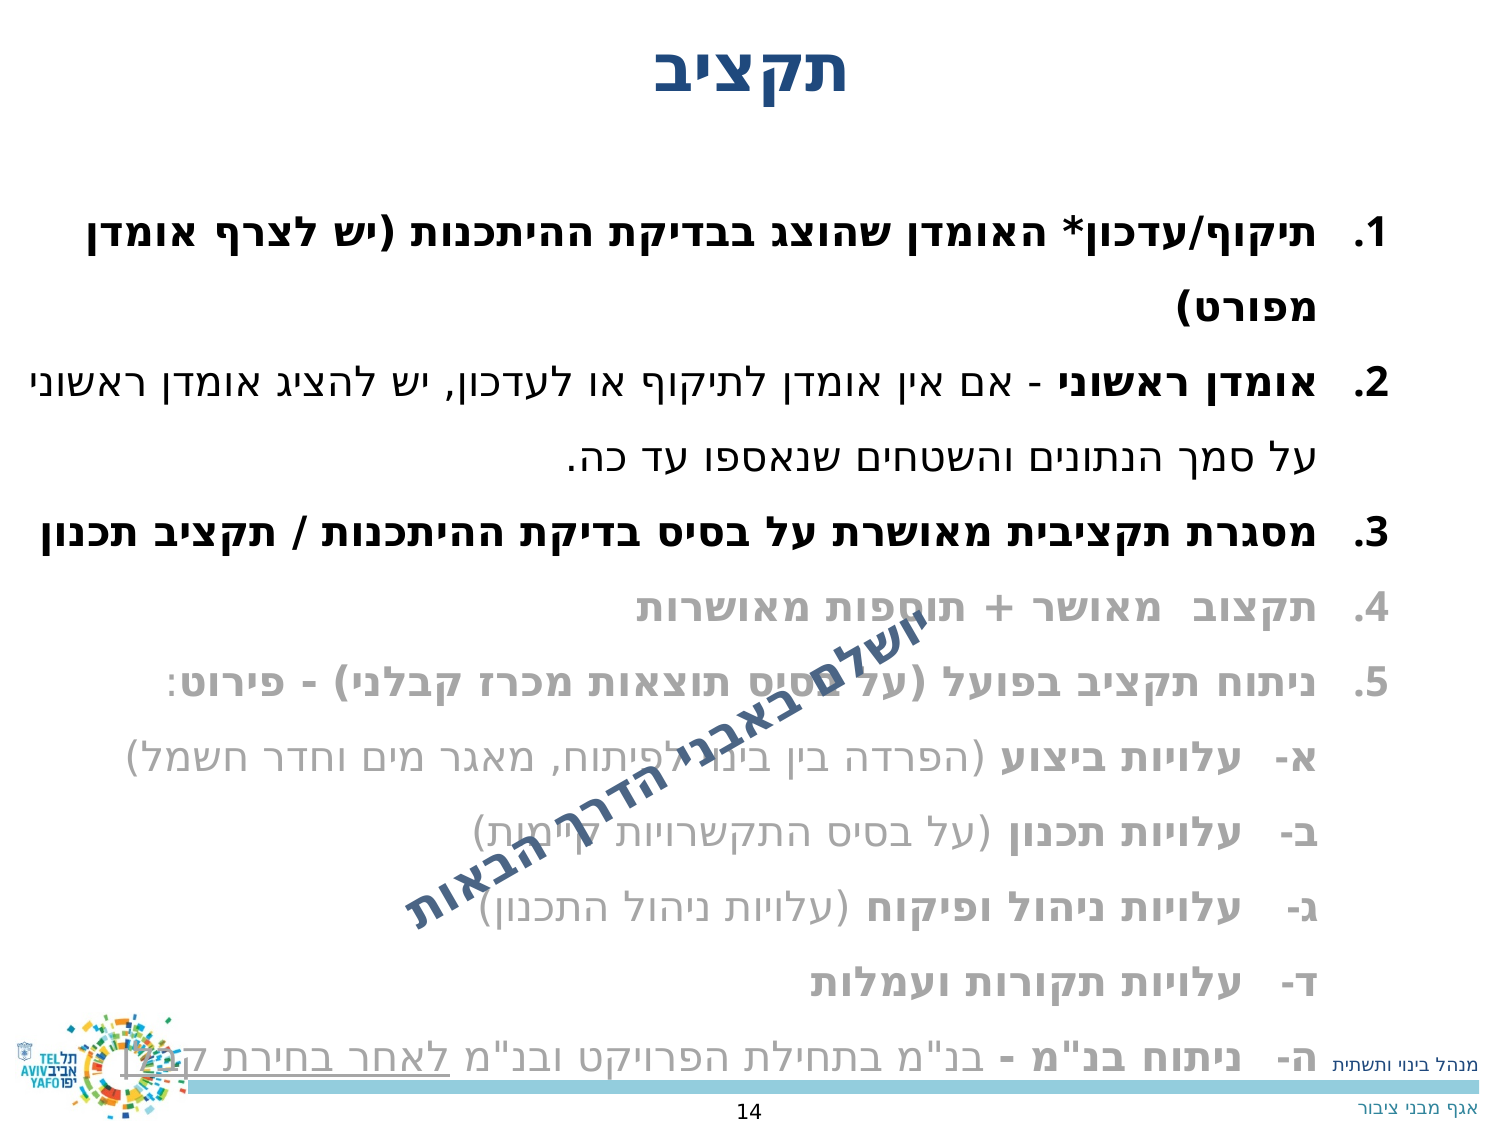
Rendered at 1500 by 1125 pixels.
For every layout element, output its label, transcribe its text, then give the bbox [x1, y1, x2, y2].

text_box תקציב [348, 12, 1157, 117]
text_box יושלם באבני הדרך הבאות [312, 574, 958, 990]
text_box תיקוף/עדכון* האומדן שהוצג בבדיקת ההיתכנות (יש לצרף אומדן מפורט) אומדן ראשוני - אם אין אומדן לתיקוף או לעדכון, יש להציג אומדן ראשוני על סמך הנתונים והשטחים שנאספו עד כה. מסגרת תקציבית מאושרת על בסיס בדיקת ההיתכנות / תקציב תכנון תקצוב מאושר + תוספות מאושרות ניתוח תקציב בפועל (על בסיס תוצאות מכרז קבלני) - פירוט: עלויות ביצוע (הפרדה בין בינוי לפיתוח, מאגר מים וחדר חשמל) עלויות תכנון (על בסיס התקשרויות קיימות) עלויות ניהול ופיקוח (עלויות ניהול התכנון) עלויות תקורות ועמלות ניתוח בנ"מ - בנ"מ בתחילת הפרויקט ובנ"מ לאחר בחירת קבלן [0, 172, 1484, 1125]
